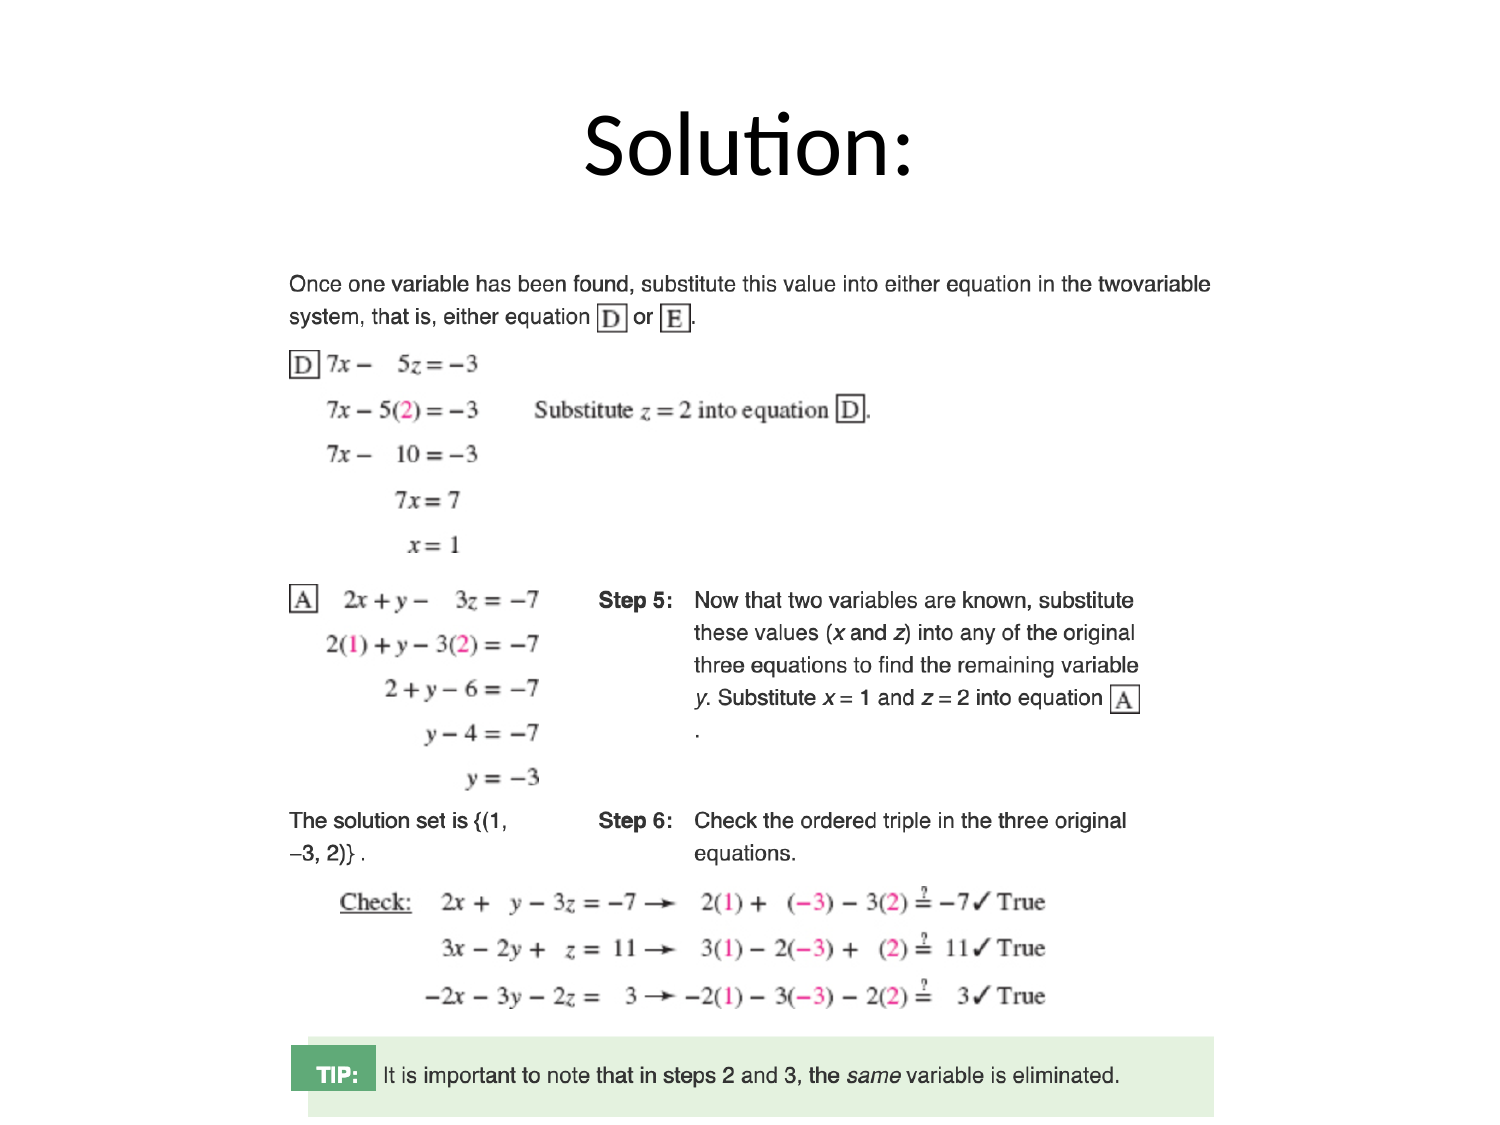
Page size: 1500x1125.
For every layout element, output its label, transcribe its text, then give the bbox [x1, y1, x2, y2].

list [0, 262, 1500, 1125]
title Solution: [75, 45, 1425, 233]
